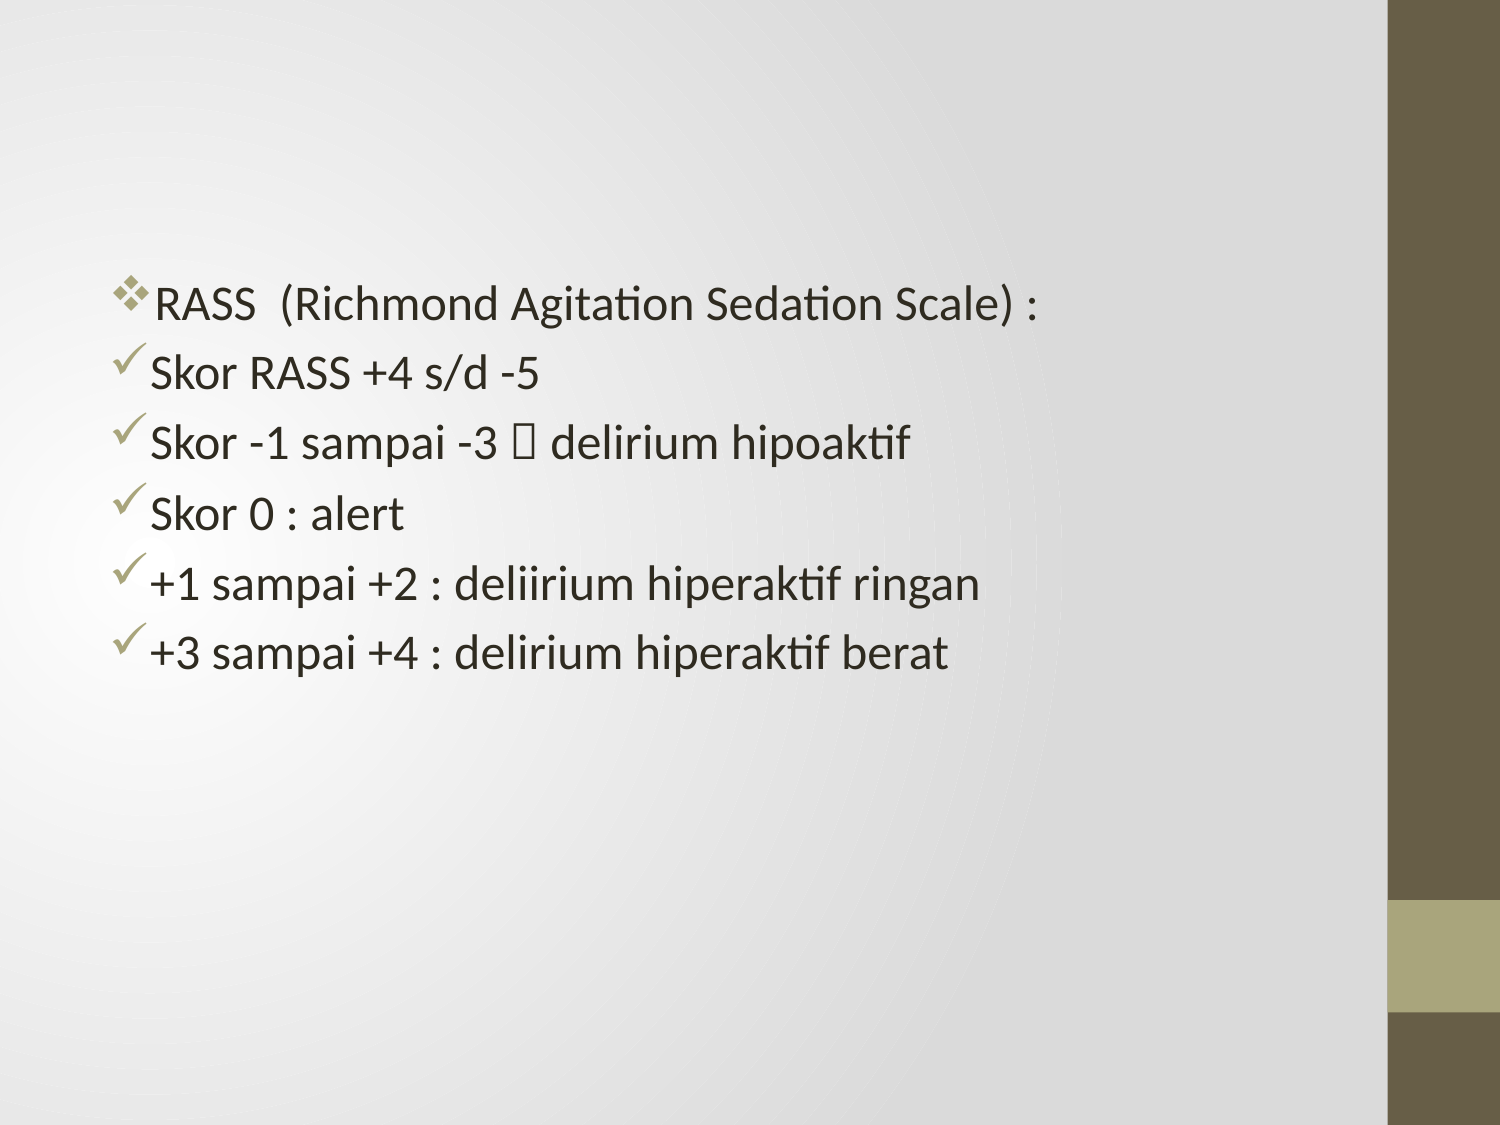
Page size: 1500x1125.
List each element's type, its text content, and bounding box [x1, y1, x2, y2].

list RASS (Richmond Agitation Sedation Scale) : Skor RASS +4 s/d -5 Skor -1 sampai -3  delirium hipoaktif Skor 0 : alert +1 sampai +2 : deliirium hiperaktif ringan +3 sampai +4 : delirium hiperaktif berat [75, 262, 1325, 1050]
